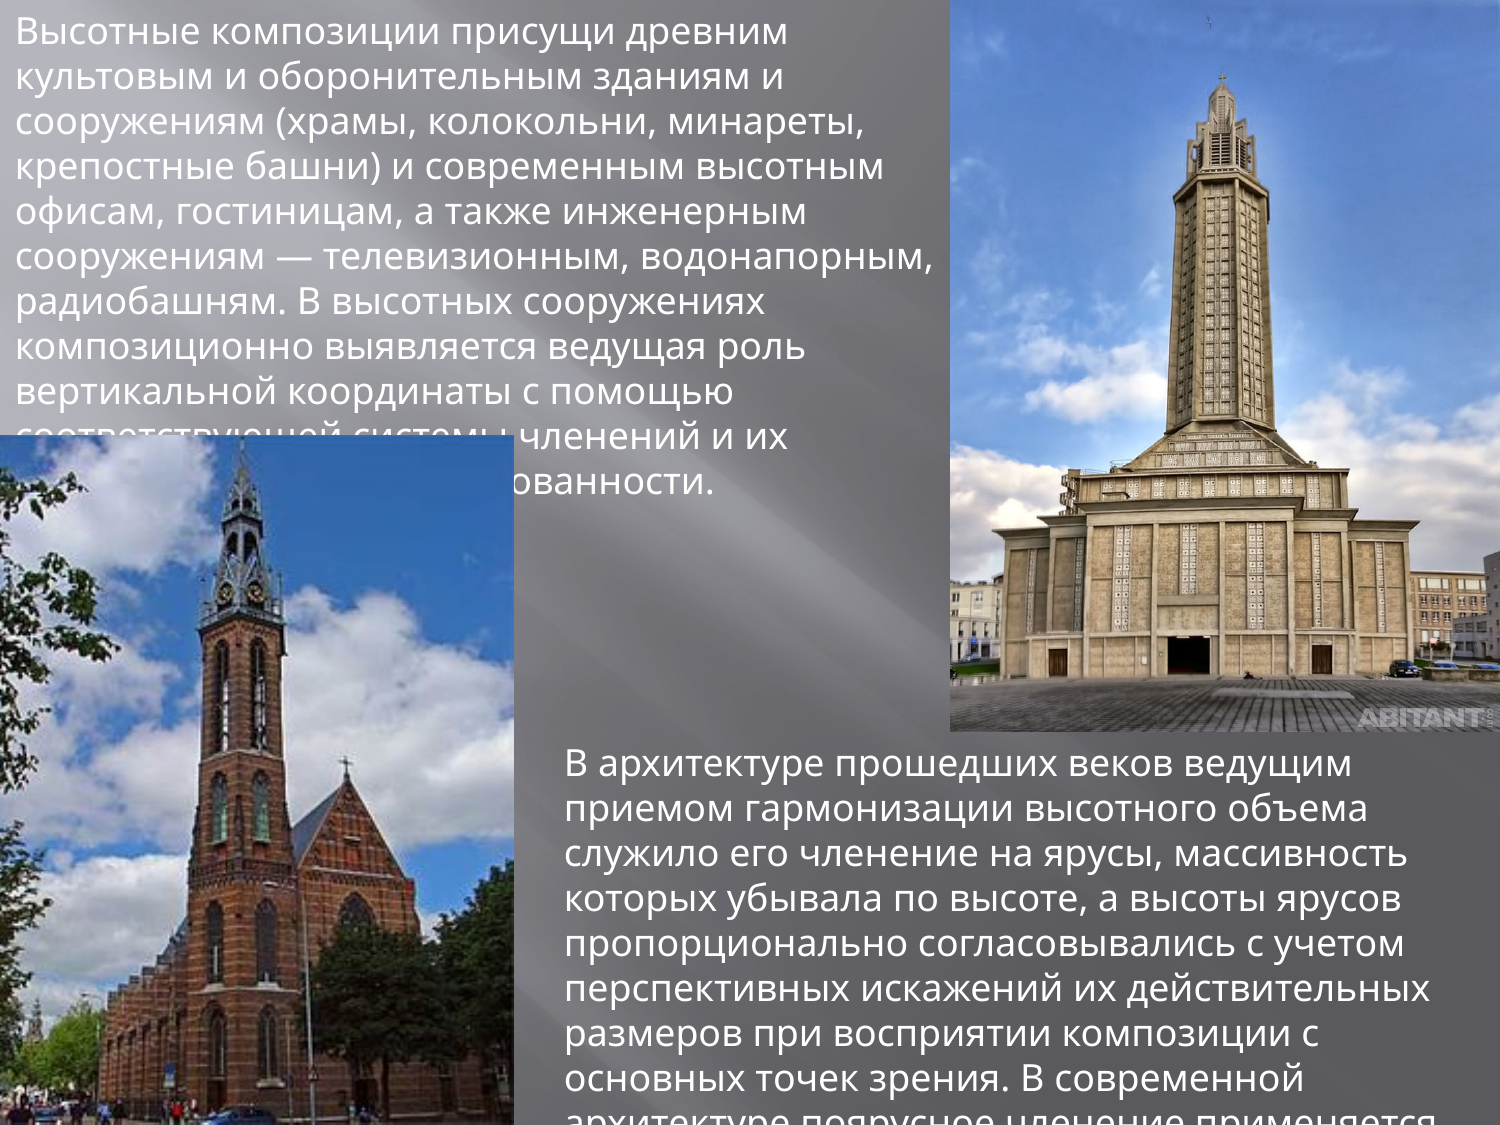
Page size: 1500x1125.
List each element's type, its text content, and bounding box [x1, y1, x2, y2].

picture [950, 0, 1500, 733]
text_box В архитектуре прошедших веков ведущим приемом гармонизации высотного объема служило его членение на ярусы, массивность которых убывала по высоте, а высоты ярусов пропорционально согласовывались с учетом перспективных искажений их действительных размеров при восприятии композиции с основных точек зрения. В современной архитектуре поярусное членение применяется сравнительно редко. [558, 731, 1465, 1125]
picture [0, 435, 514, 1125]
text_box Высотные композиции присущи древним культовым и оборонительным зданиям и сооружениям (храмы, колокольни, минареты, крепостные башни) и современным высотным офисам, гостиницам, а также инженерным сооружениям — телевизионным, водонапорным, радиобашням. В высотных сооружениях композиционно выявляется ведущая роль вертикальной координаты с помощью соответствующей системы членений и их пропорциональной согласованности. [0, 0, 950, 510]
